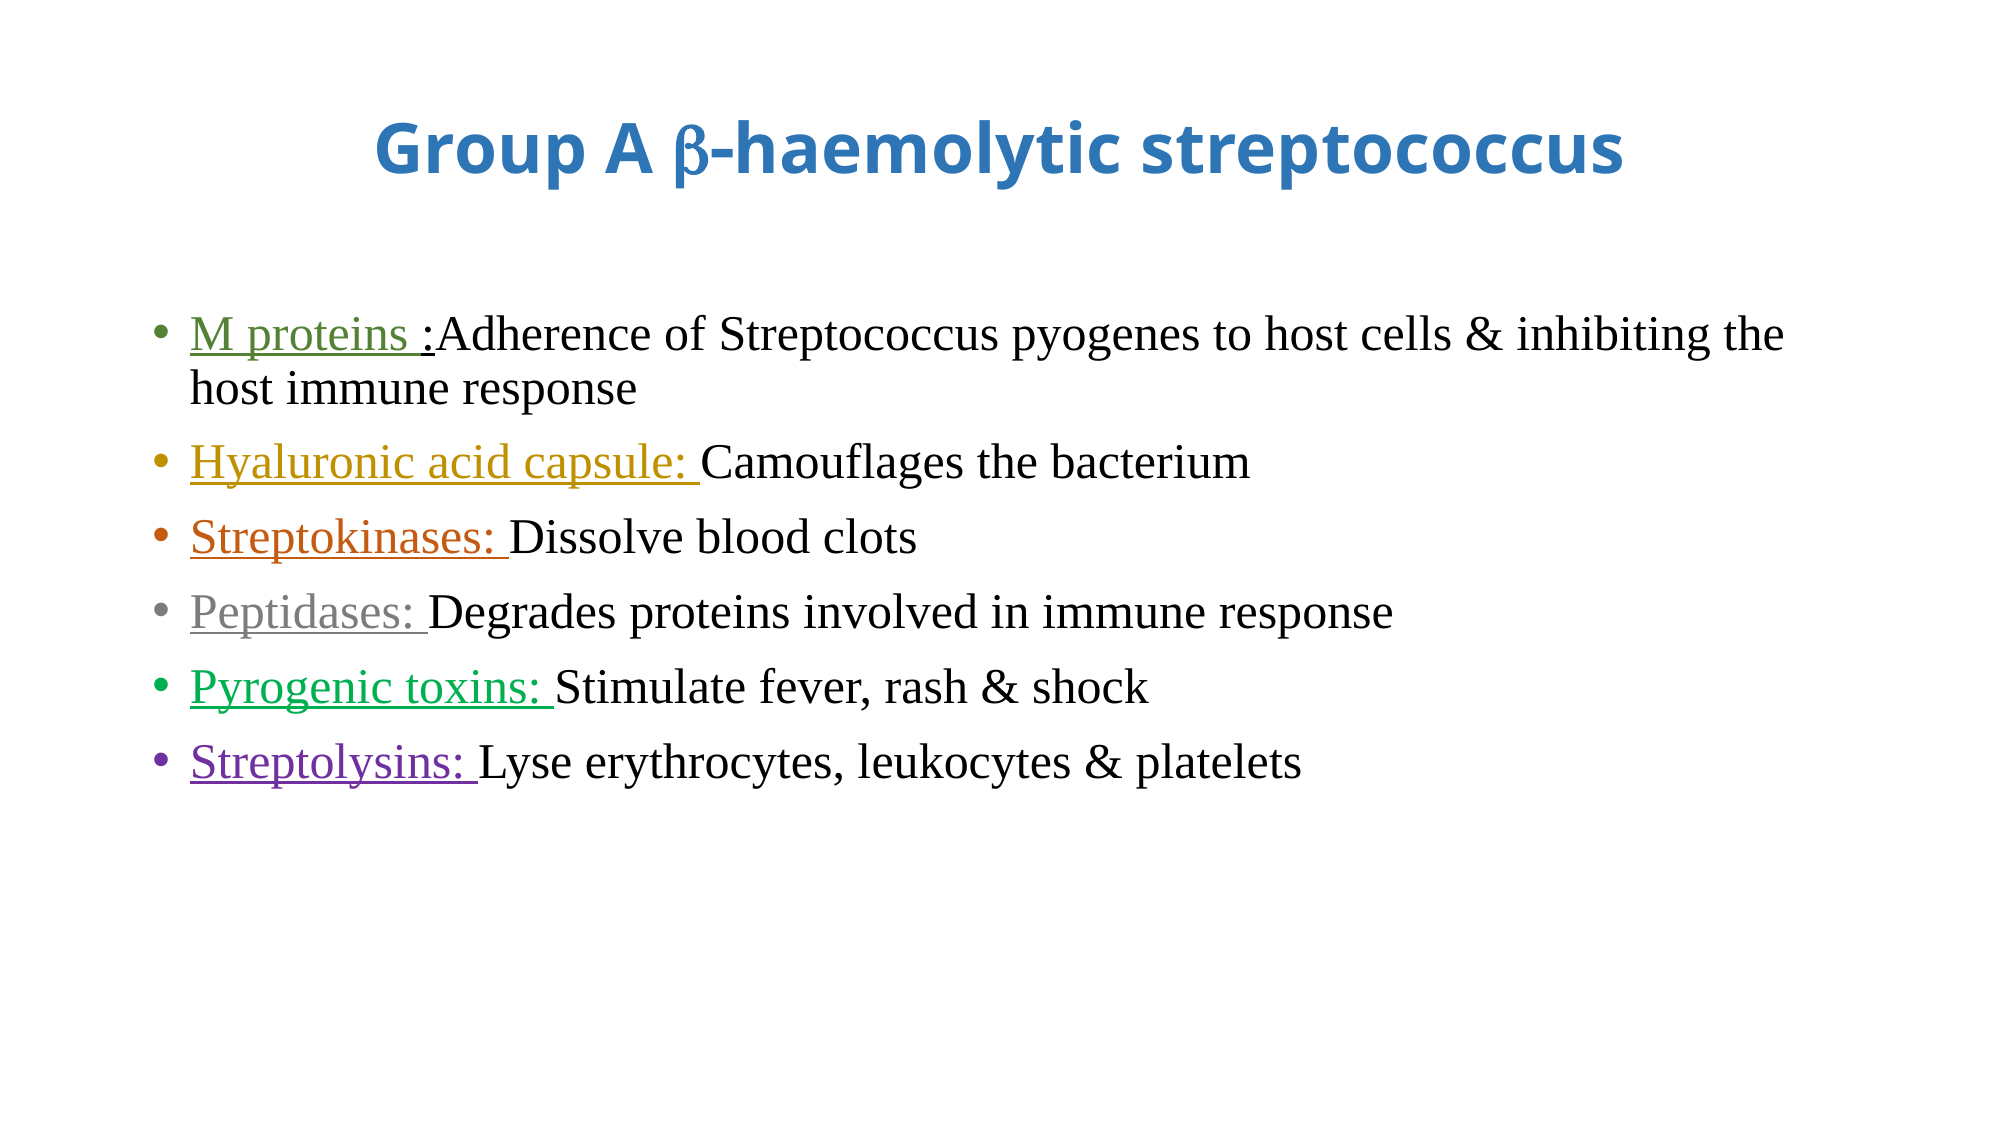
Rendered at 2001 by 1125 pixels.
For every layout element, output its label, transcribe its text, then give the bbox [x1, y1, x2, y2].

title Group A b-haemolytic streptococcus [137, 105, 1863, 280]
list M proteins :Adherence of Streptococcus pyogenes to host cells & inhibiting the host immune response Hyaluronic acid capsule: Camouflages the bacterium Streptokinases: Dissolve blood clots Peptidases: Degrades proteins involved in immune response Pyrogenic toxins: Stimulate fever, rash & shock Streptolysins: Lyse erythrocytes, leukocytes & platelets [137, 299, 1863, 1014]
